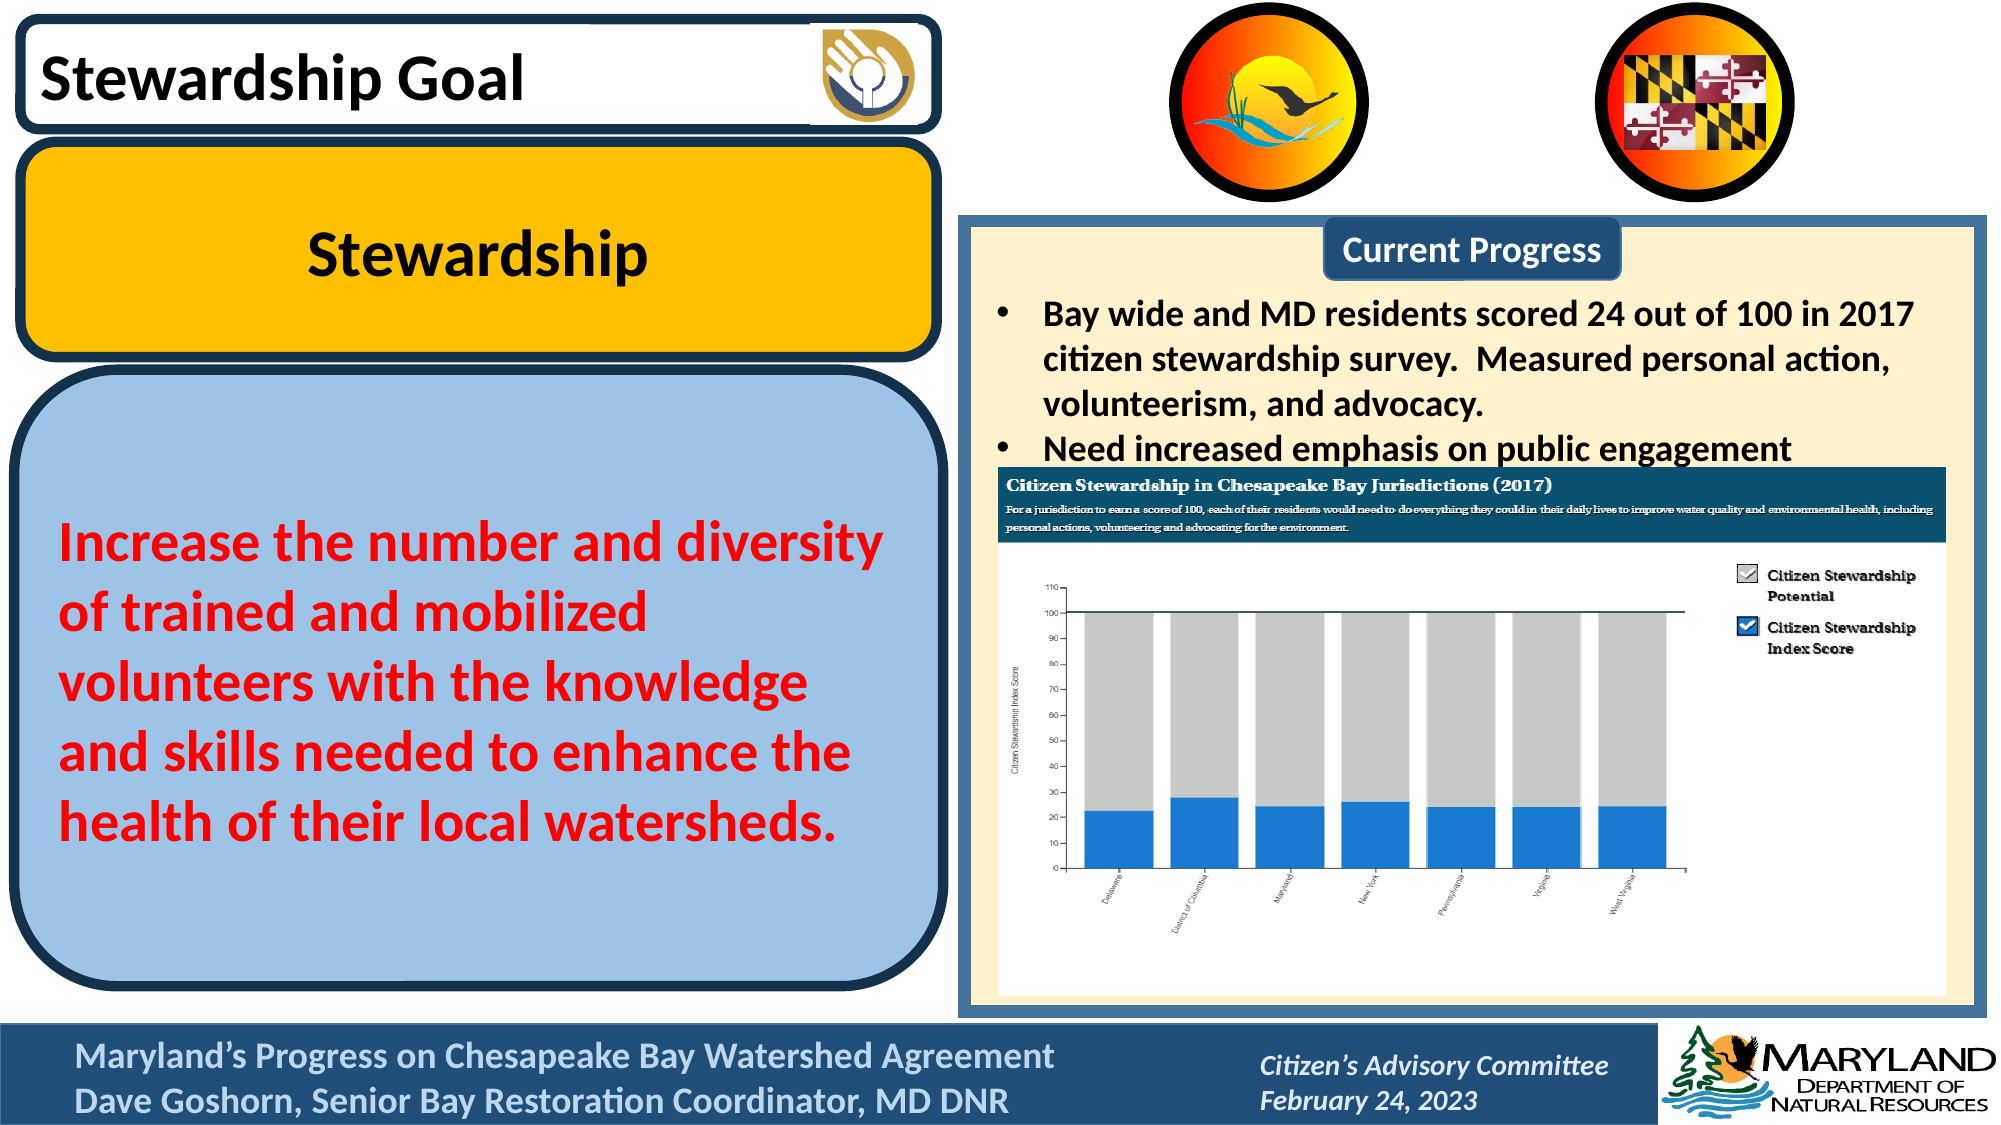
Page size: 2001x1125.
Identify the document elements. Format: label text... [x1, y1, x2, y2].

text_box Current Progress [1322, 215, 1622, 281]
text_box Increase the number and diversity of trained and mobilized volunteers with the knowledge and skills needed to enhance the health of their local watersheds. [13, 368, 945, 988]
text_box Stewardship [19, 140, 938, 359]
picture [998, 467, 1946, 996]
text_box Stewardship Goal [19, 17, 938, 131]
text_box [0, 1021, 2000, 1125]
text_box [1601, 8, 1789, 196]
text_box Bay wide and MD residents scored 24 out of 100 in 2017 citizen stewardship survey. Measured personal action, volunteerism, and advocacy. Need increased emphasis on public engagement [981, 282, 1963, 477]
picture [809, 23, 918, 125]
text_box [1175, 8, 1363, 196]
text_box s [963, 220, 1981, 1012]
